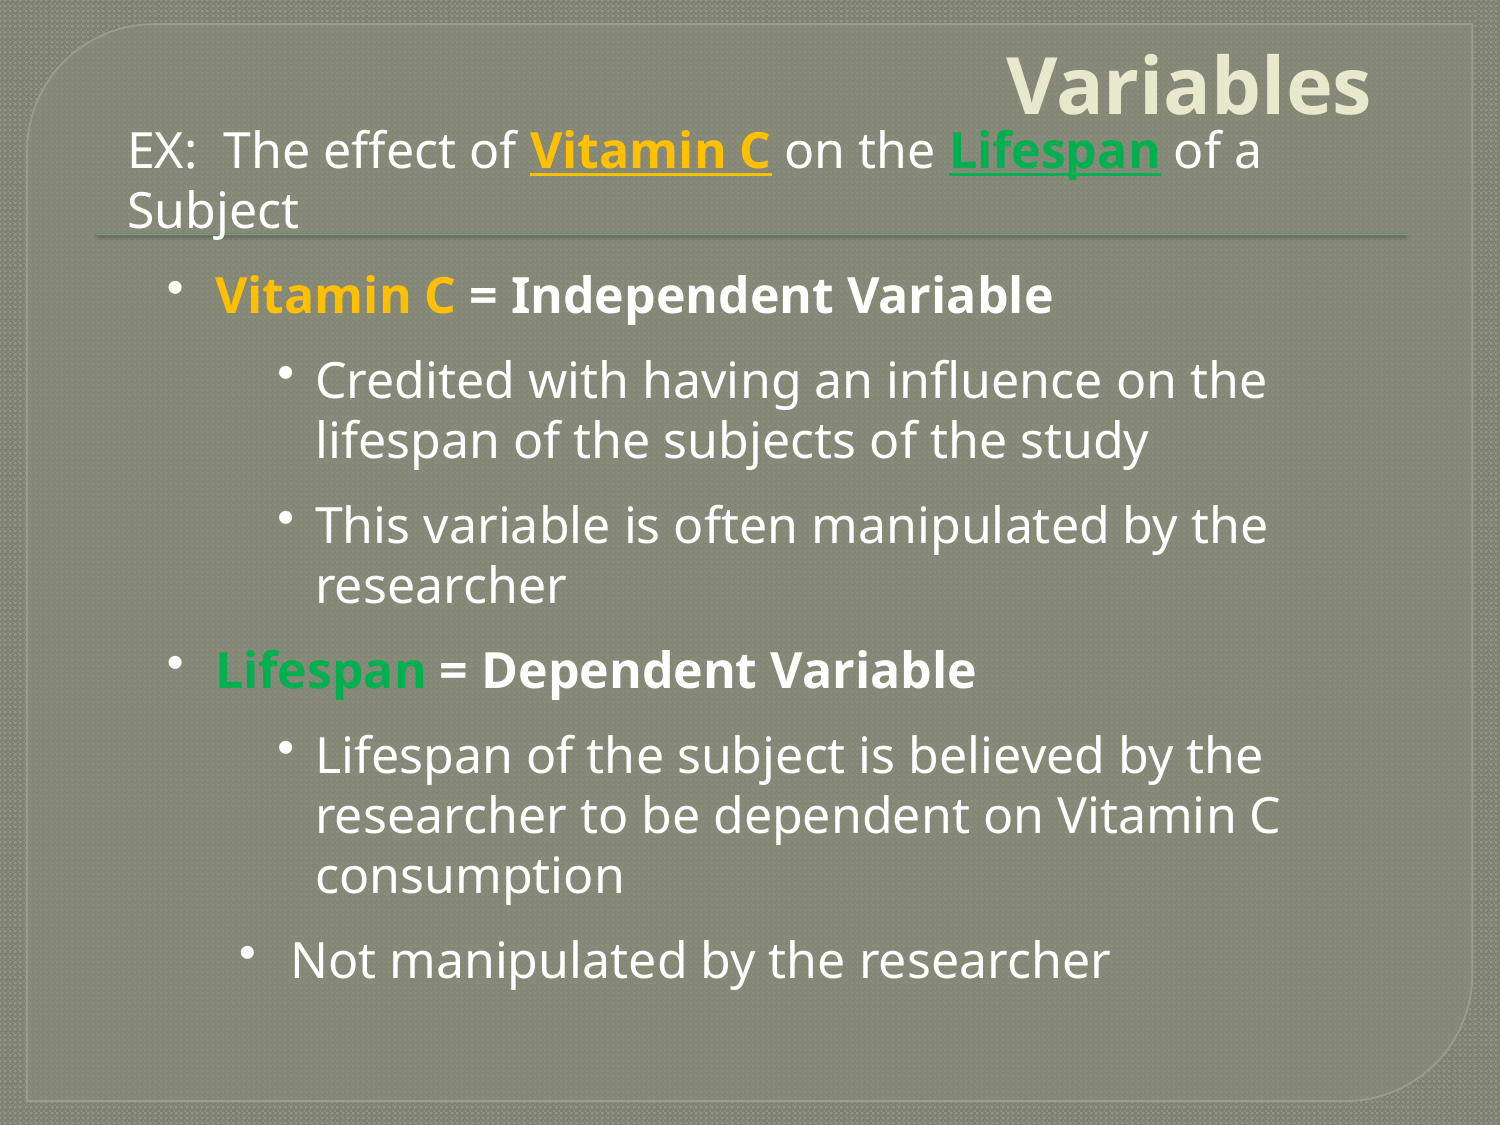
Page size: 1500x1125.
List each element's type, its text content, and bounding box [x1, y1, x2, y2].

title Variables [112, 24, 1388, 138]
text_box EX: The effect of Vitamin C on the Lifespan of a Subject Vitamin C = Independent Variable Credited with having an influence on the lifespan of the subjects of the study This variable is often manipulated by the researcher Lifespan = Dependent Variable Lifespan of the subject is believed by the researcher to be dependent on Vitamin C consumption Not manipulated by the researcher [112, 111, 1363, 997]
